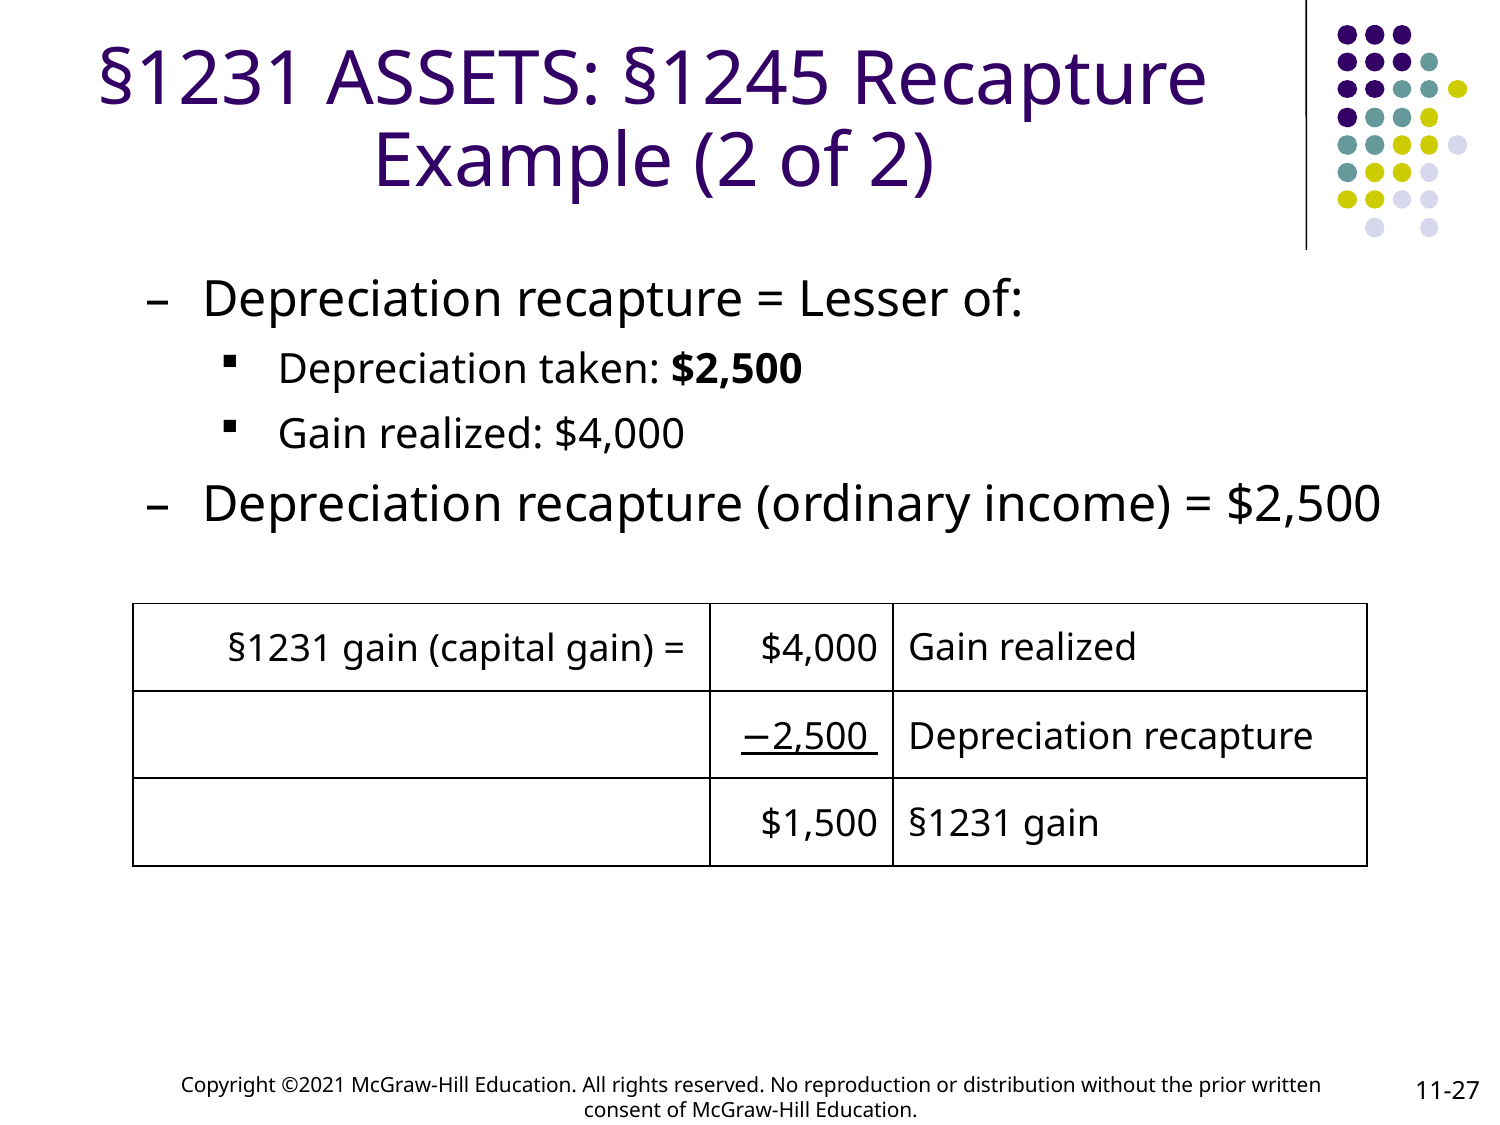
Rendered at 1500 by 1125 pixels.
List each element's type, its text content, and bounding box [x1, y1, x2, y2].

table_header $4,000 [711, 604, 892, 690]
table_header Gain realized [894, 604, 1366, 690]
table_cell −2,500 [711, 692, 892, 777]
table_cell $1,500 [711, 779, 892, 865]
table_cell [134, 779, 709, 865]
table_header §1231 gain (capital gain) = [134, 604, 709, 690]
list Depreciation recapture = Lesser of: Depreciation taken: $2,500 Gain realized: $4,000 Depreciation recapture (ordinary income) = $2,500 [75, 259, 1425, 1062]
title §1231 ASSETS: §1245 Recapture Example (2 of 2) [32, 8, 1275, 234]
table_cell Depreciation recapture [894, 692, 1366, 777]
table_cell [134, 692, 709, 777]
table_cell §1231 gain [894, 779, 1366, 865]
slide_number 11-27 [1345, 1061, 1496, 1122]
